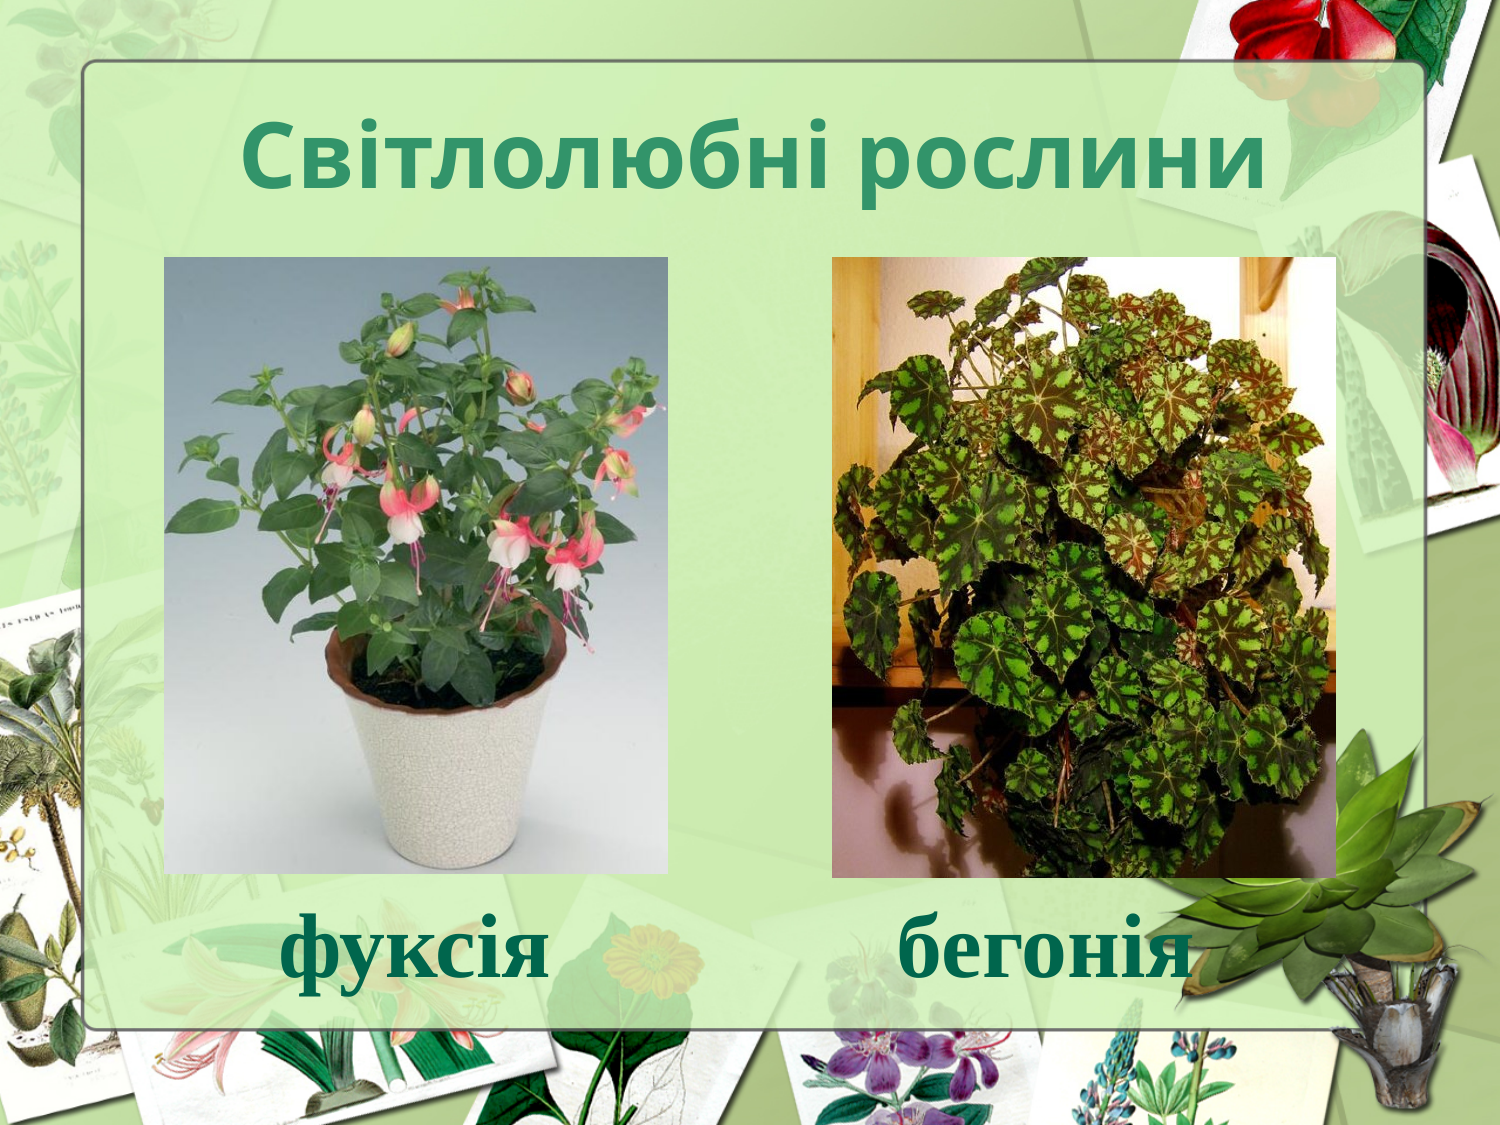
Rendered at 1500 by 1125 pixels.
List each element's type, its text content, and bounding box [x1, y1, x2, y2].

picture [0, 0, 1500, 1125]
text_box бегонія [881, 886, 1211, 1004]
text_box фуксія [263, 882, 567, 1004]
title Світлолюбні рослини [116, 58, 1393, 247]
